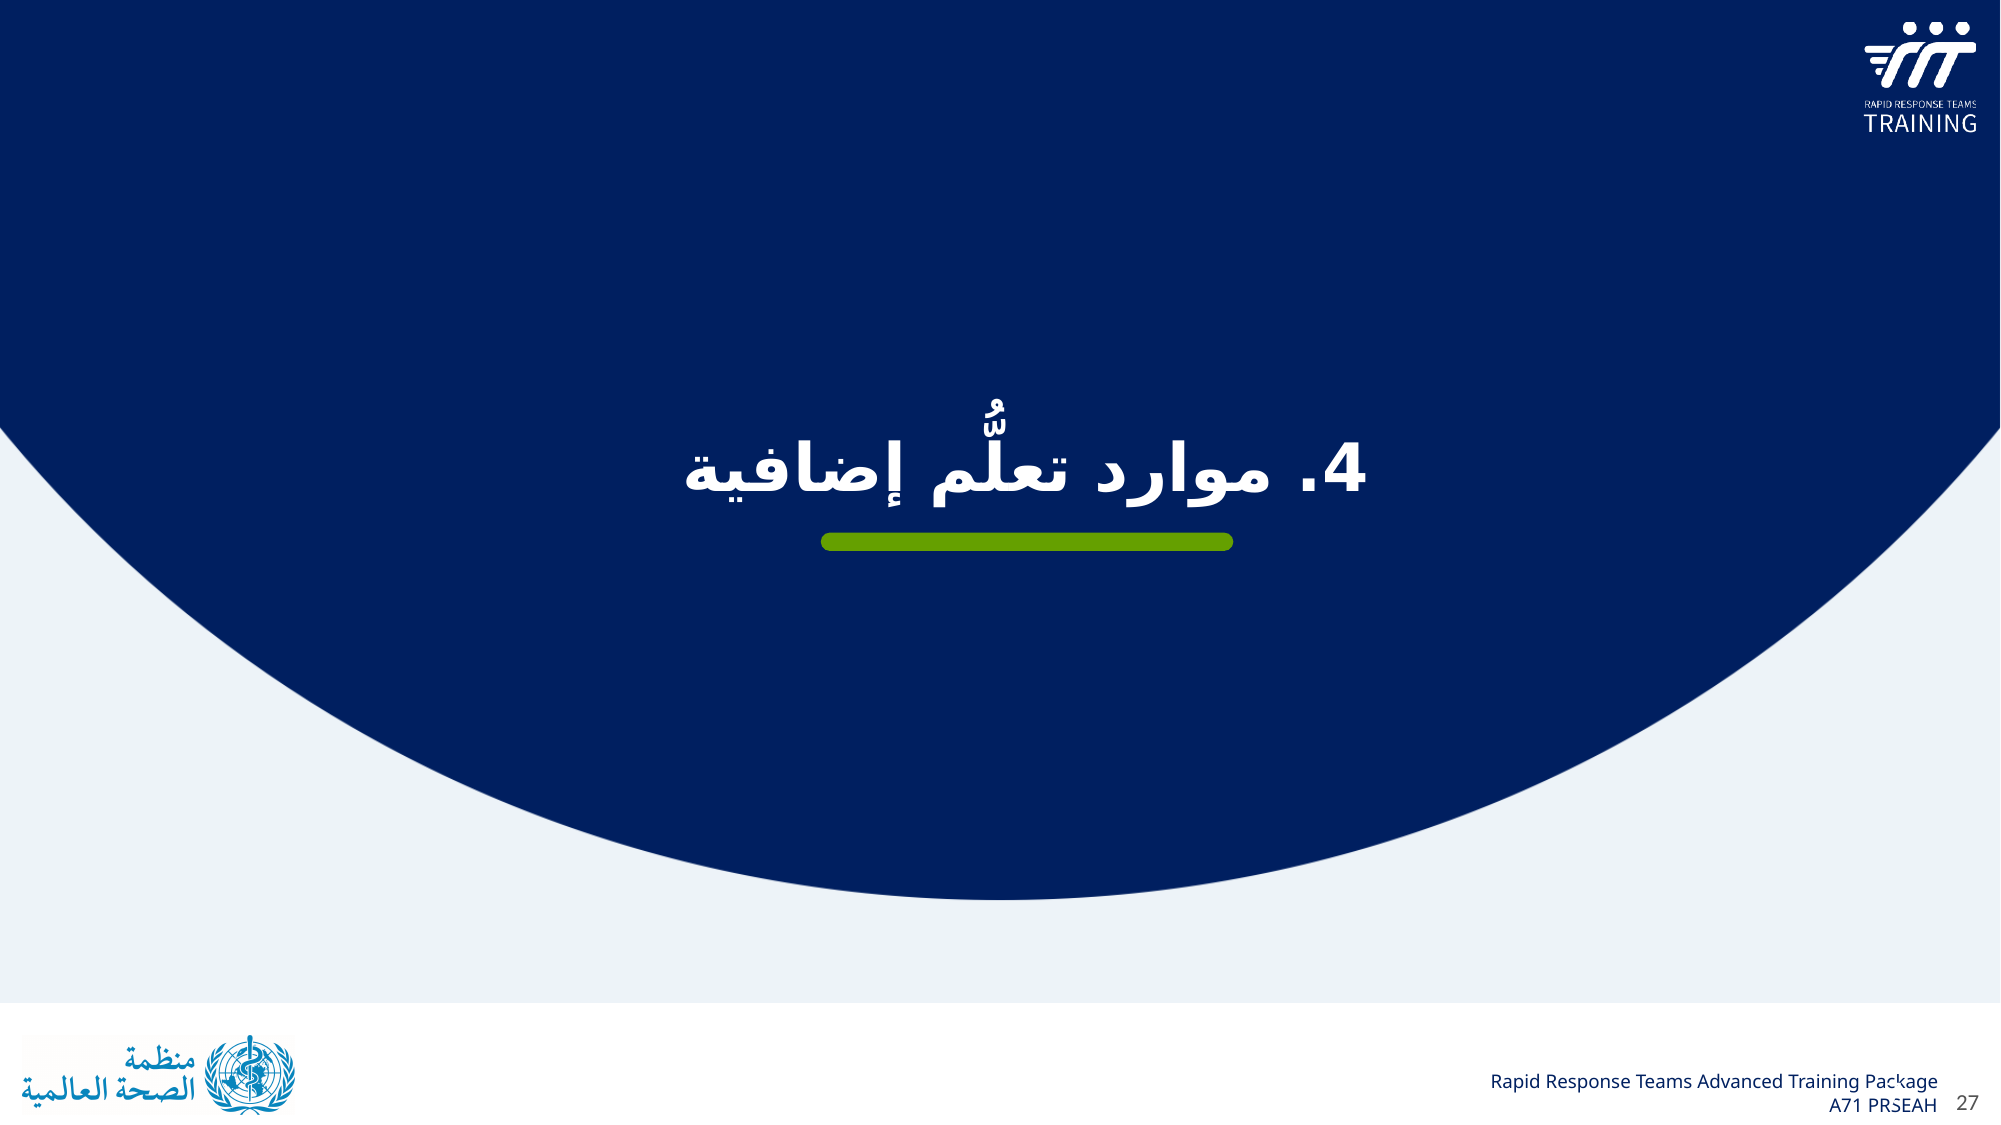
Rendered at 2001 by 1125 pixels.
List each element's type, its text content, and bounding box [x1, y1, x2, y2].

picture [0, 0, 2001, 1003]
list 4. موارد تعلُّم إضافية [94, 316, 1957, 624]
picture [252, 1050, 258, 1059]
slide_number 27 [1882, 1037, 1930, 1092]
picture [22, 1035, 295, 1115]
